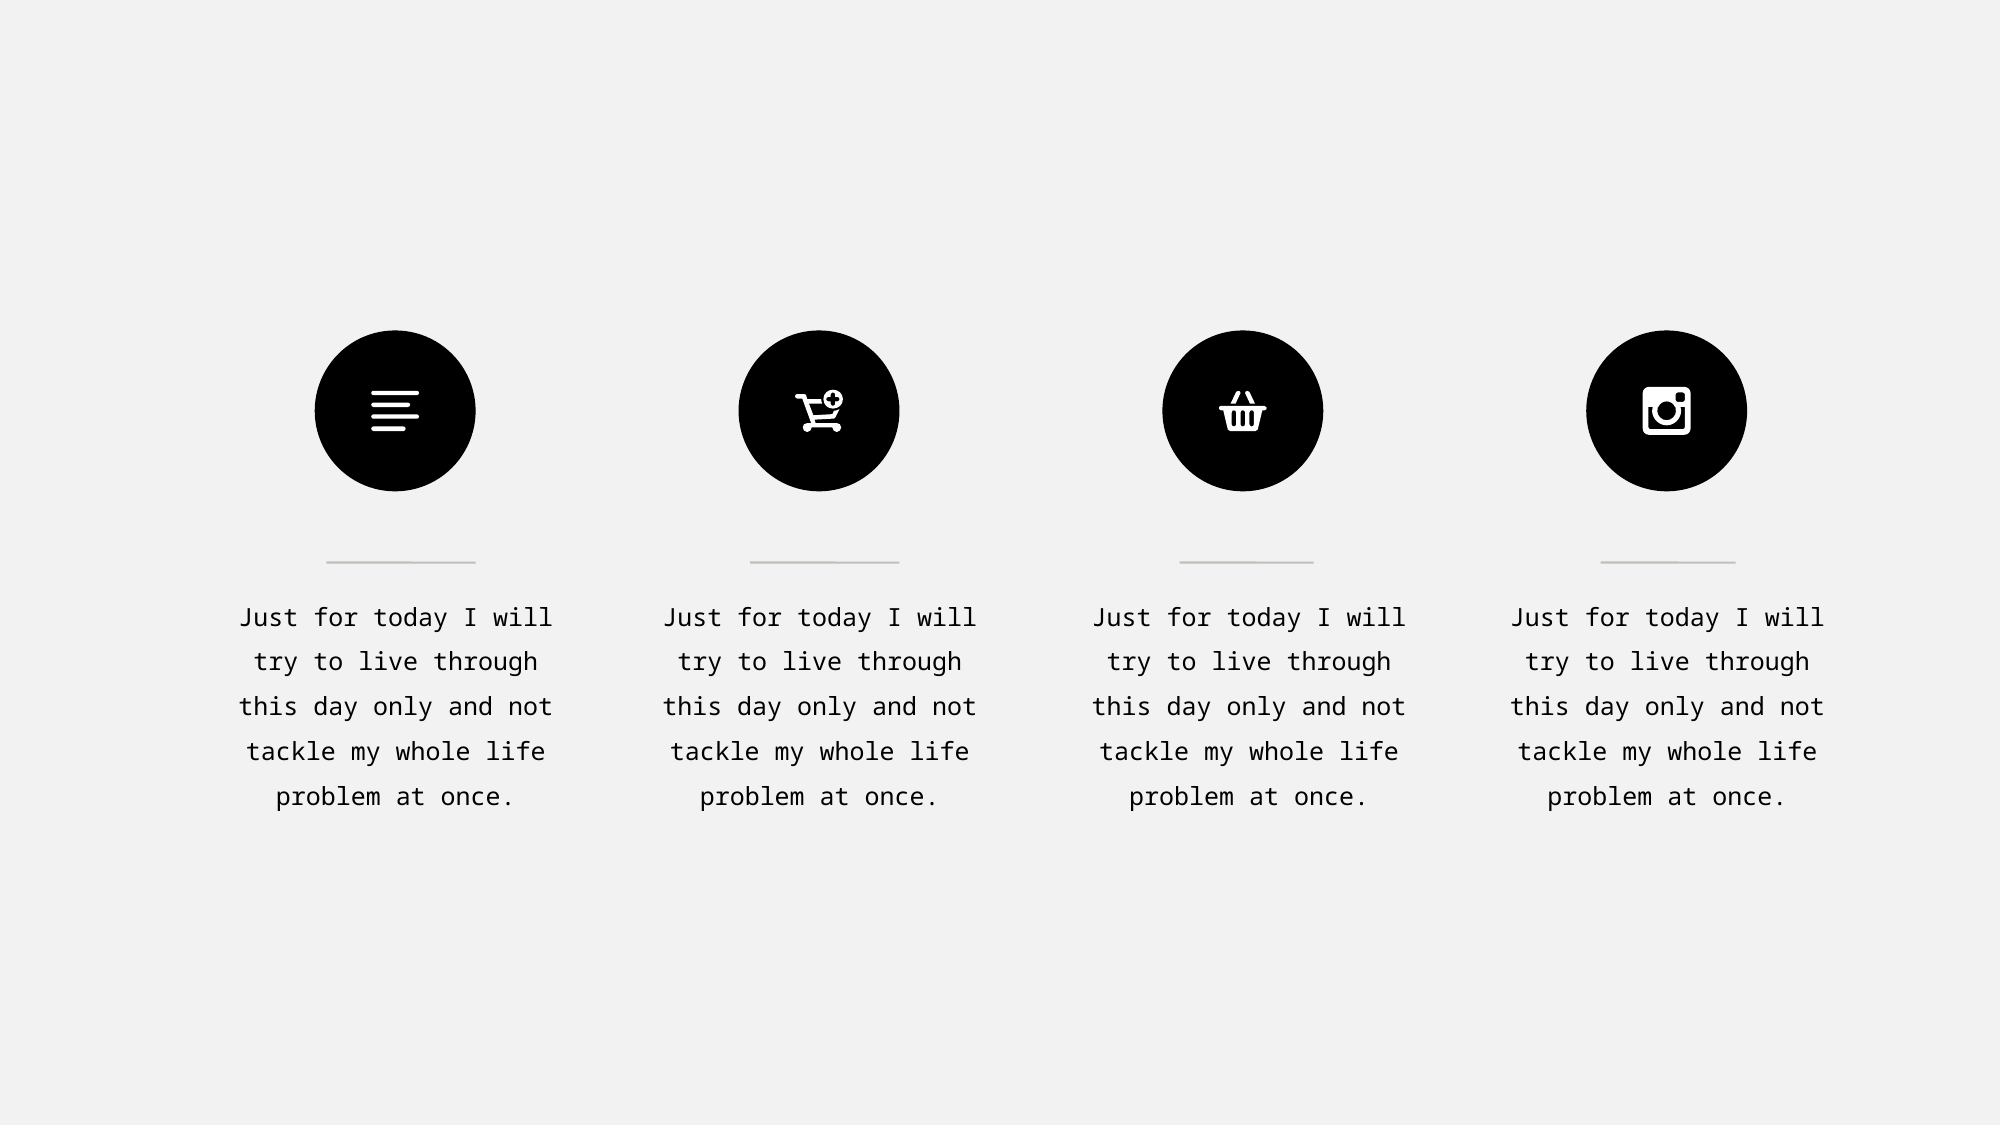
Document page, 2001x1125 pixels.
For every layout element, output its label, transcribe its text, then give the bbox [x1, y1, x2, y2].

text_box Just for today I will try to live through this day only and not tackle my whole life problem at once. [1487, 581, 1847, 815]
text_box [795, 389, 843, 432]
text_box [371, 414, 420, 419]
text_box [371, 390, 420, 396]
text_box [1230, 390, 1241, 404]
text_box Just for today I will try to live through this day only and not tackle my whole life problem at once. [1069, 581, 1429, 815]
text_box [1218, 405, 1267, 432]
text_box [1245, 390, 1256, 404]
text_box [738, 330, 900, 492]
text_box [1586, 330, 1748, 492]
text_box Just for today I will try to live through this day only and not tackle my whole life problem at once. [216, 581, 576, 815]
text_box [371, 402, 411, 408]
text_box [371, 426, 406, 432]
text_box Just for today I will try to live through this day only and not tackle my whole life problem at once. [640, 581, 1000, 815]
text_box [314, 330, 476, 492]
text_box [1642, 386, 1691, 435]
text_box [1162, 330, 1324, 492]
